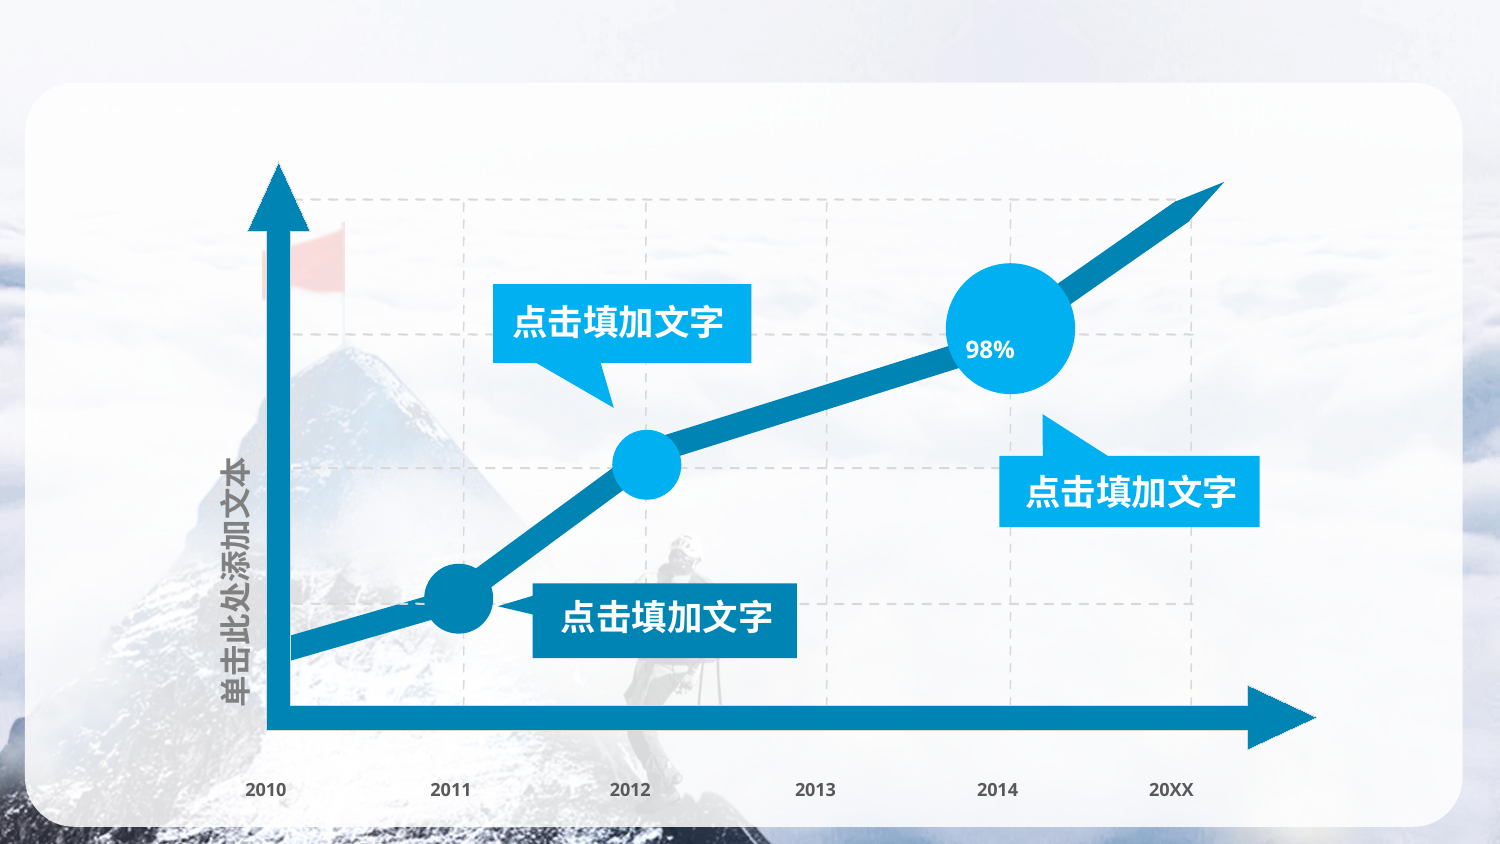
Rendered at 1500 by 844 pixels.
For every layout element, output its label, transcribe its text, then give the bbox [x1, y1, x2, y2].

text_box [982, 455, 1281, 528]
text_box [246, 161, 1318, 750]
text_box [469, 283, 768, 364]
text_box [230, 750, 1253, 806]
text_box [516, 583, 818, 659]
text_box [423, 563, 494, 634]
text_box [945, 262, 1099, 395]
picture [0, 0, 1500, 844]
text_box 单击此处添加文本 [172, 244, 241, 722]
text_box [984, 199, 1235, 356]
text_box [611, 429, 682, 500]
